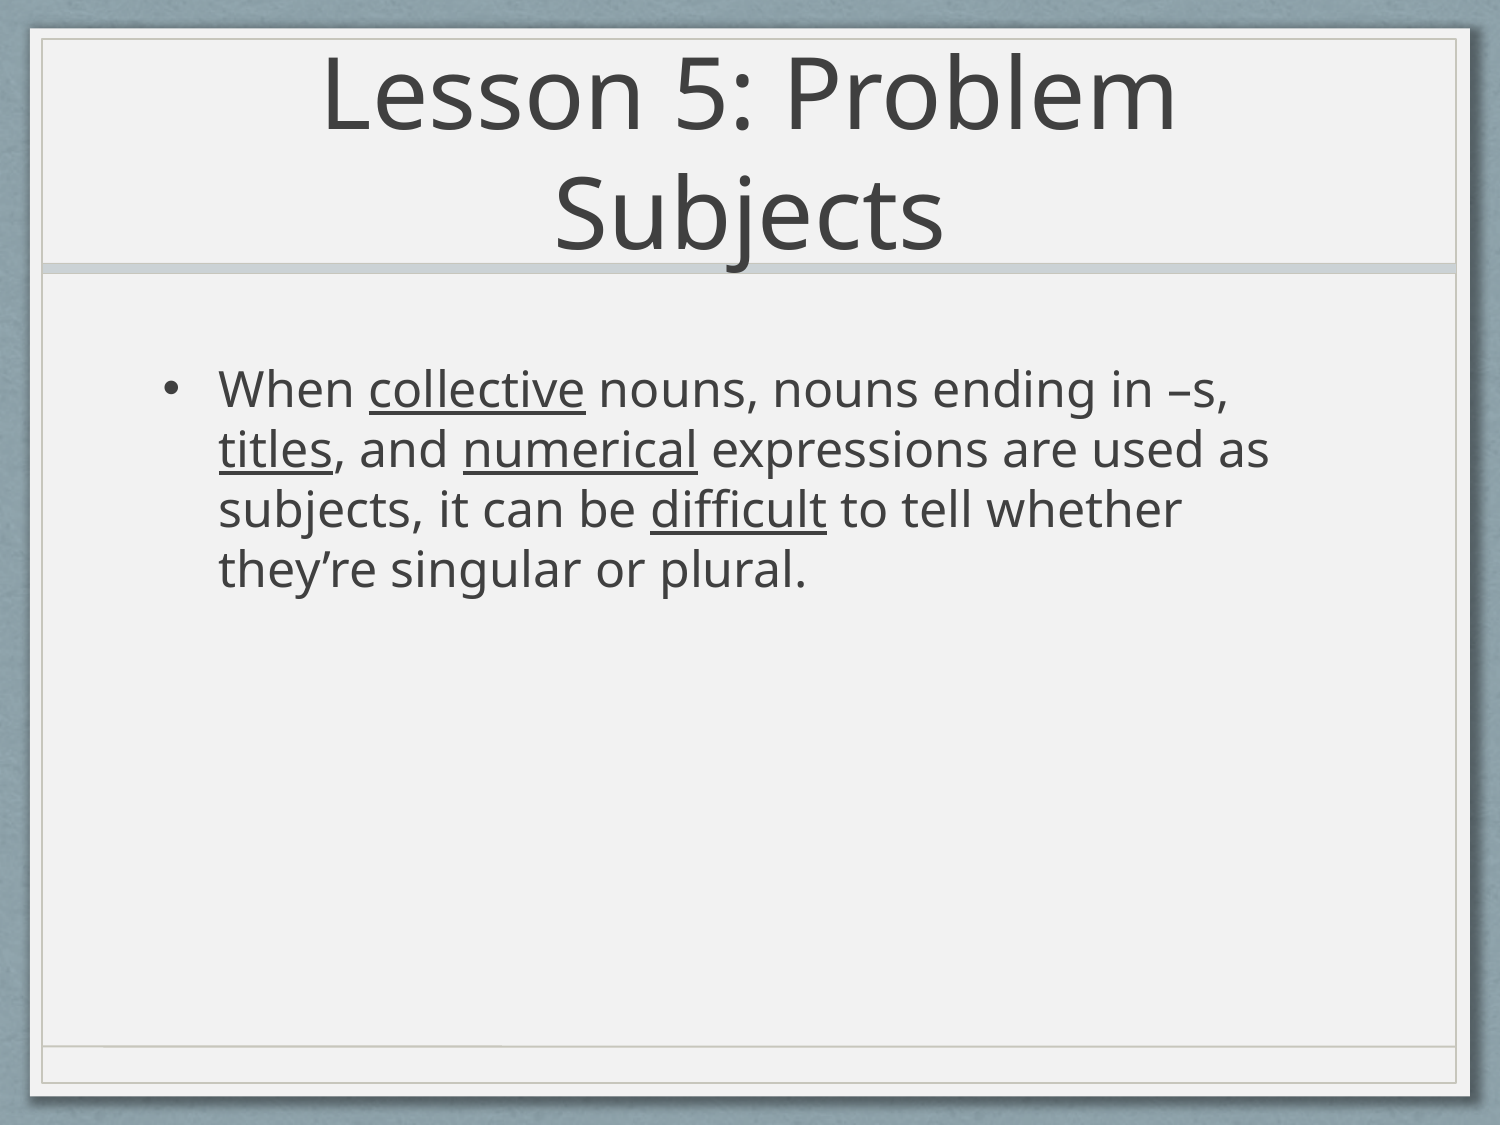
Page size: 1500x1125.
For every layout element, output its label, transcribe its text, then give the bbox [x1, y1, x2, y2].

list When collective nouns, nouns ending in –s, titles, and numerical expressions are used as subjects, it can be difficult to tell whether they’re singular or plural. [147, 350, 1353, 995]
title Lesson 5: Problem Subjects [147, 40, 1353, 260]
